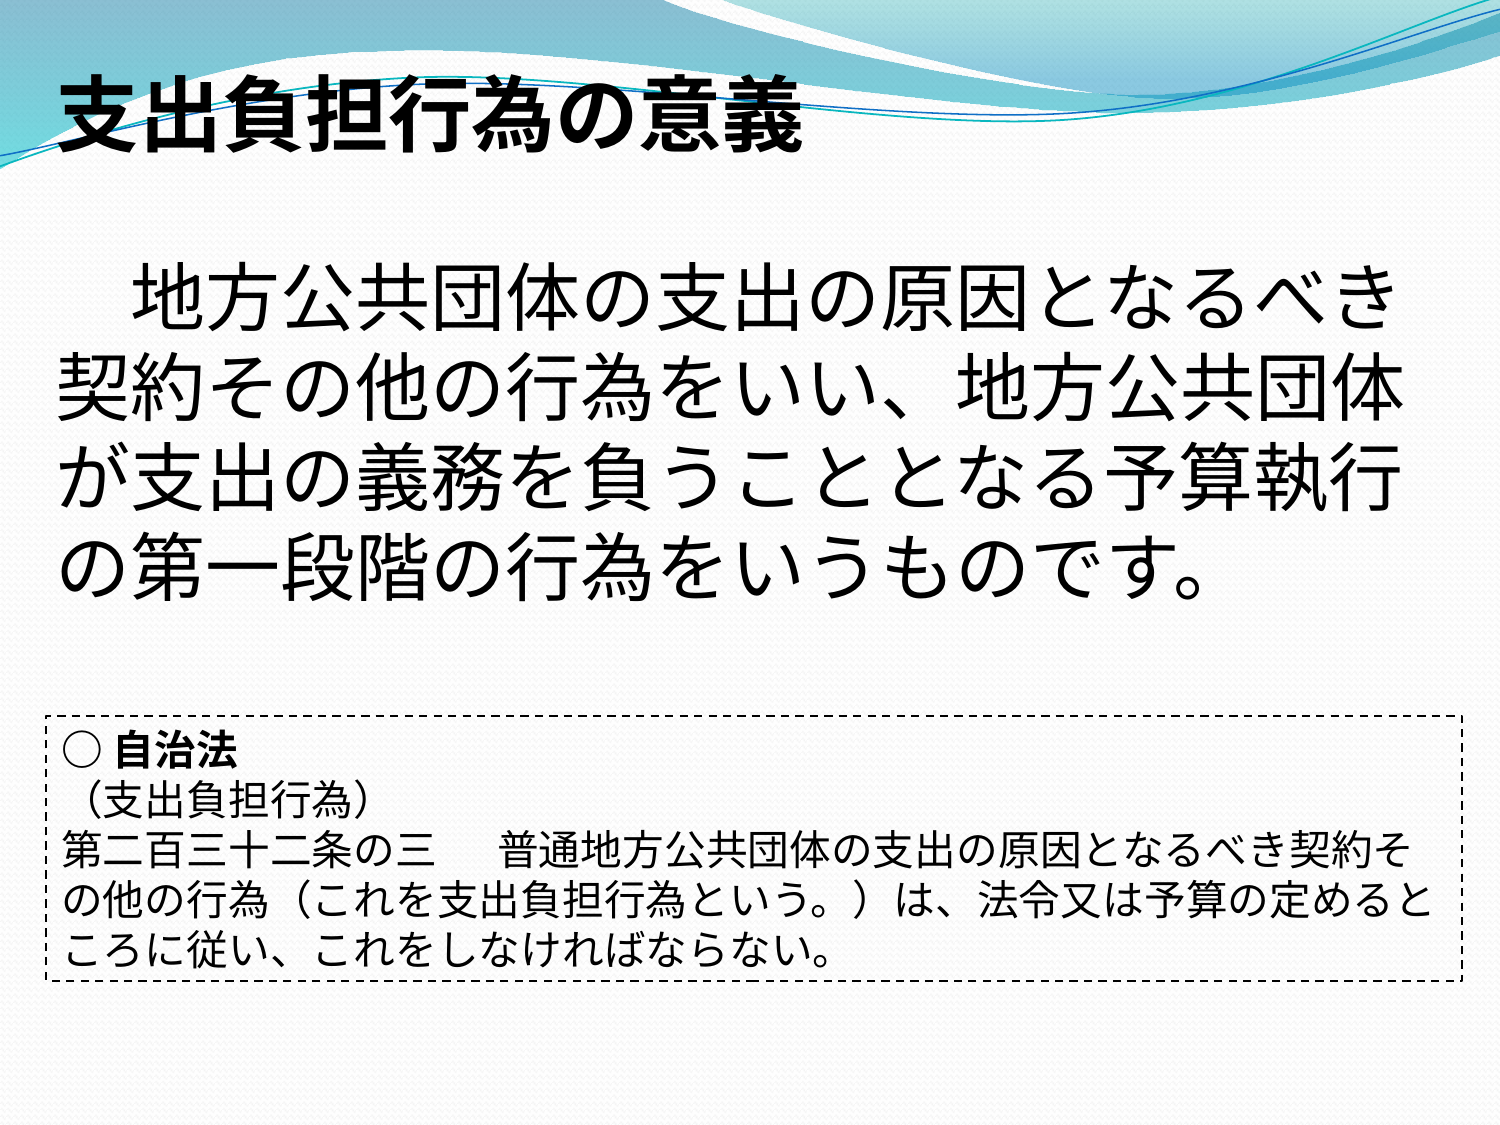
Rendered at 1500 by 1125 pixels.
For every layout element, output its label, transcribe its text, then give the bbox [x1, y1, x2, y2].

text_box 地方公共団体の支出の原因となるべき契約その他の行為をいい、地方公共団体が支出の義務を負うこととなる予算執行の第一段階の行為をいうものです。 [41, 243, 1458, 619]
text_box 支出負担行為の意義 [41, 54, 1424, 170]
text_box ○自治法 （支出負担行為） 第二百三十二条の三 普通地方公共団体の支出の原因となるべき契約その他の行為（これを支出負担行為という。）は、法令又は予算の定めるところに従い、これをしなければならない。 [46, 716, 1463, 981]
